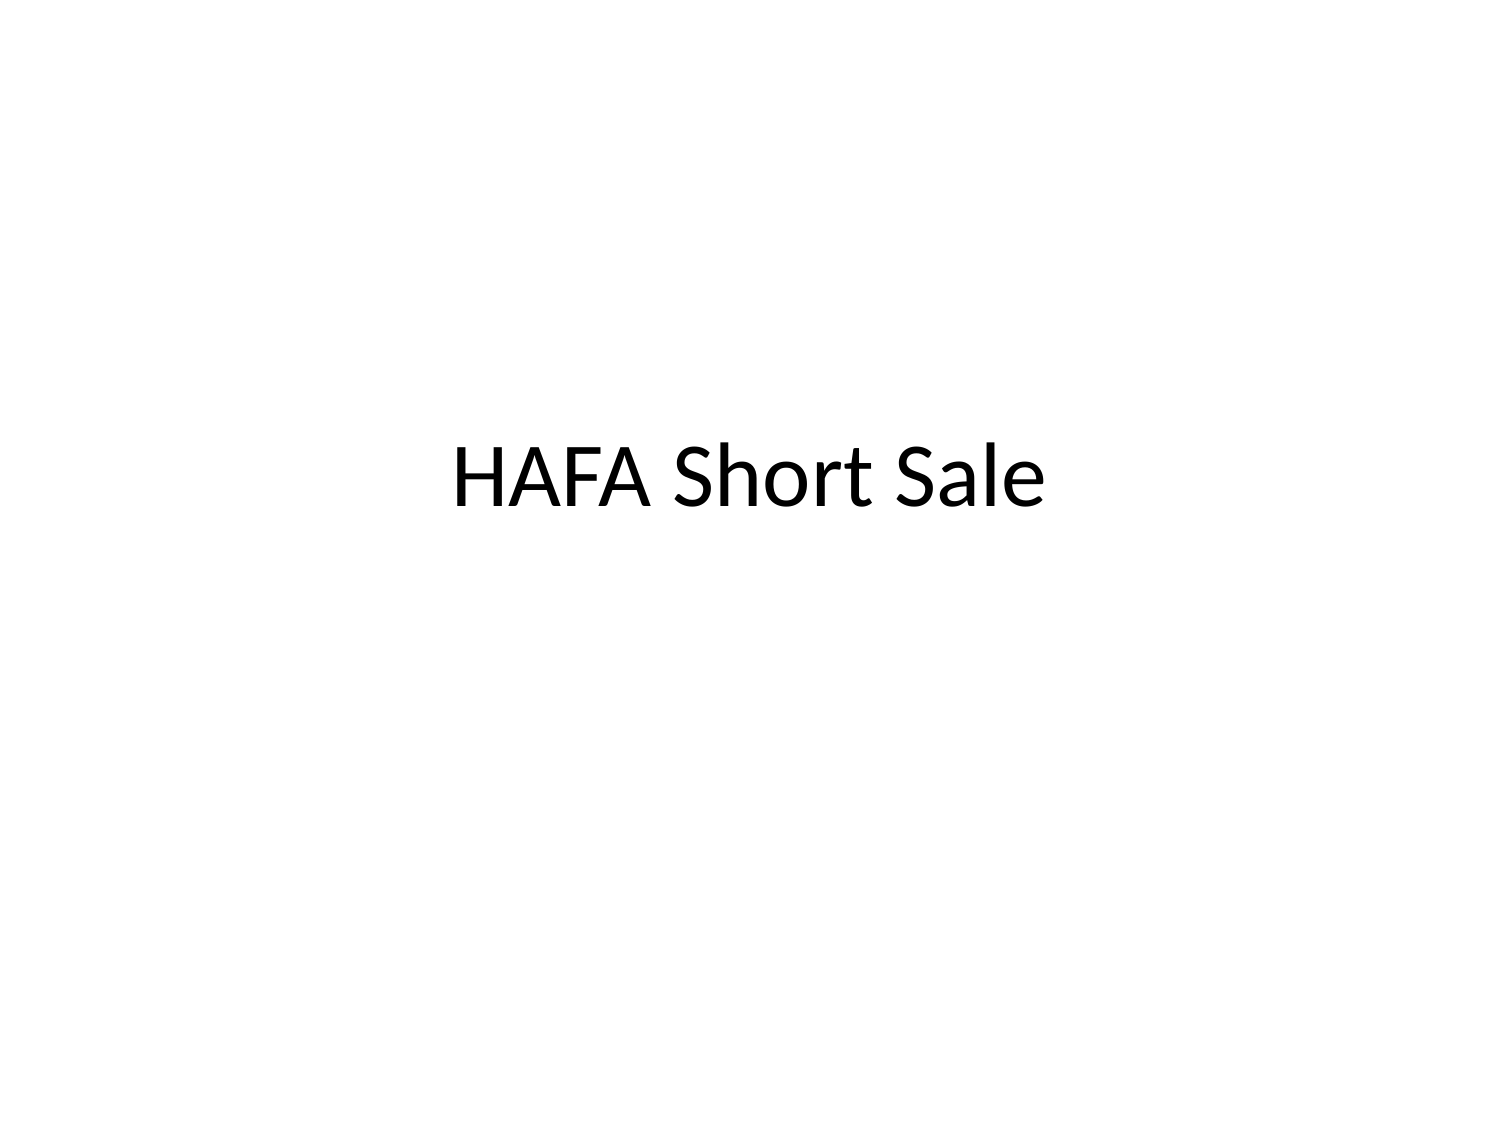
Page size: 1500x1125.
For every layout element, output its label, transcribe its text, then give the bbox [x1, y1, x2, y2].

title HAFA Short Sale [112, 349, 1388, 591]
